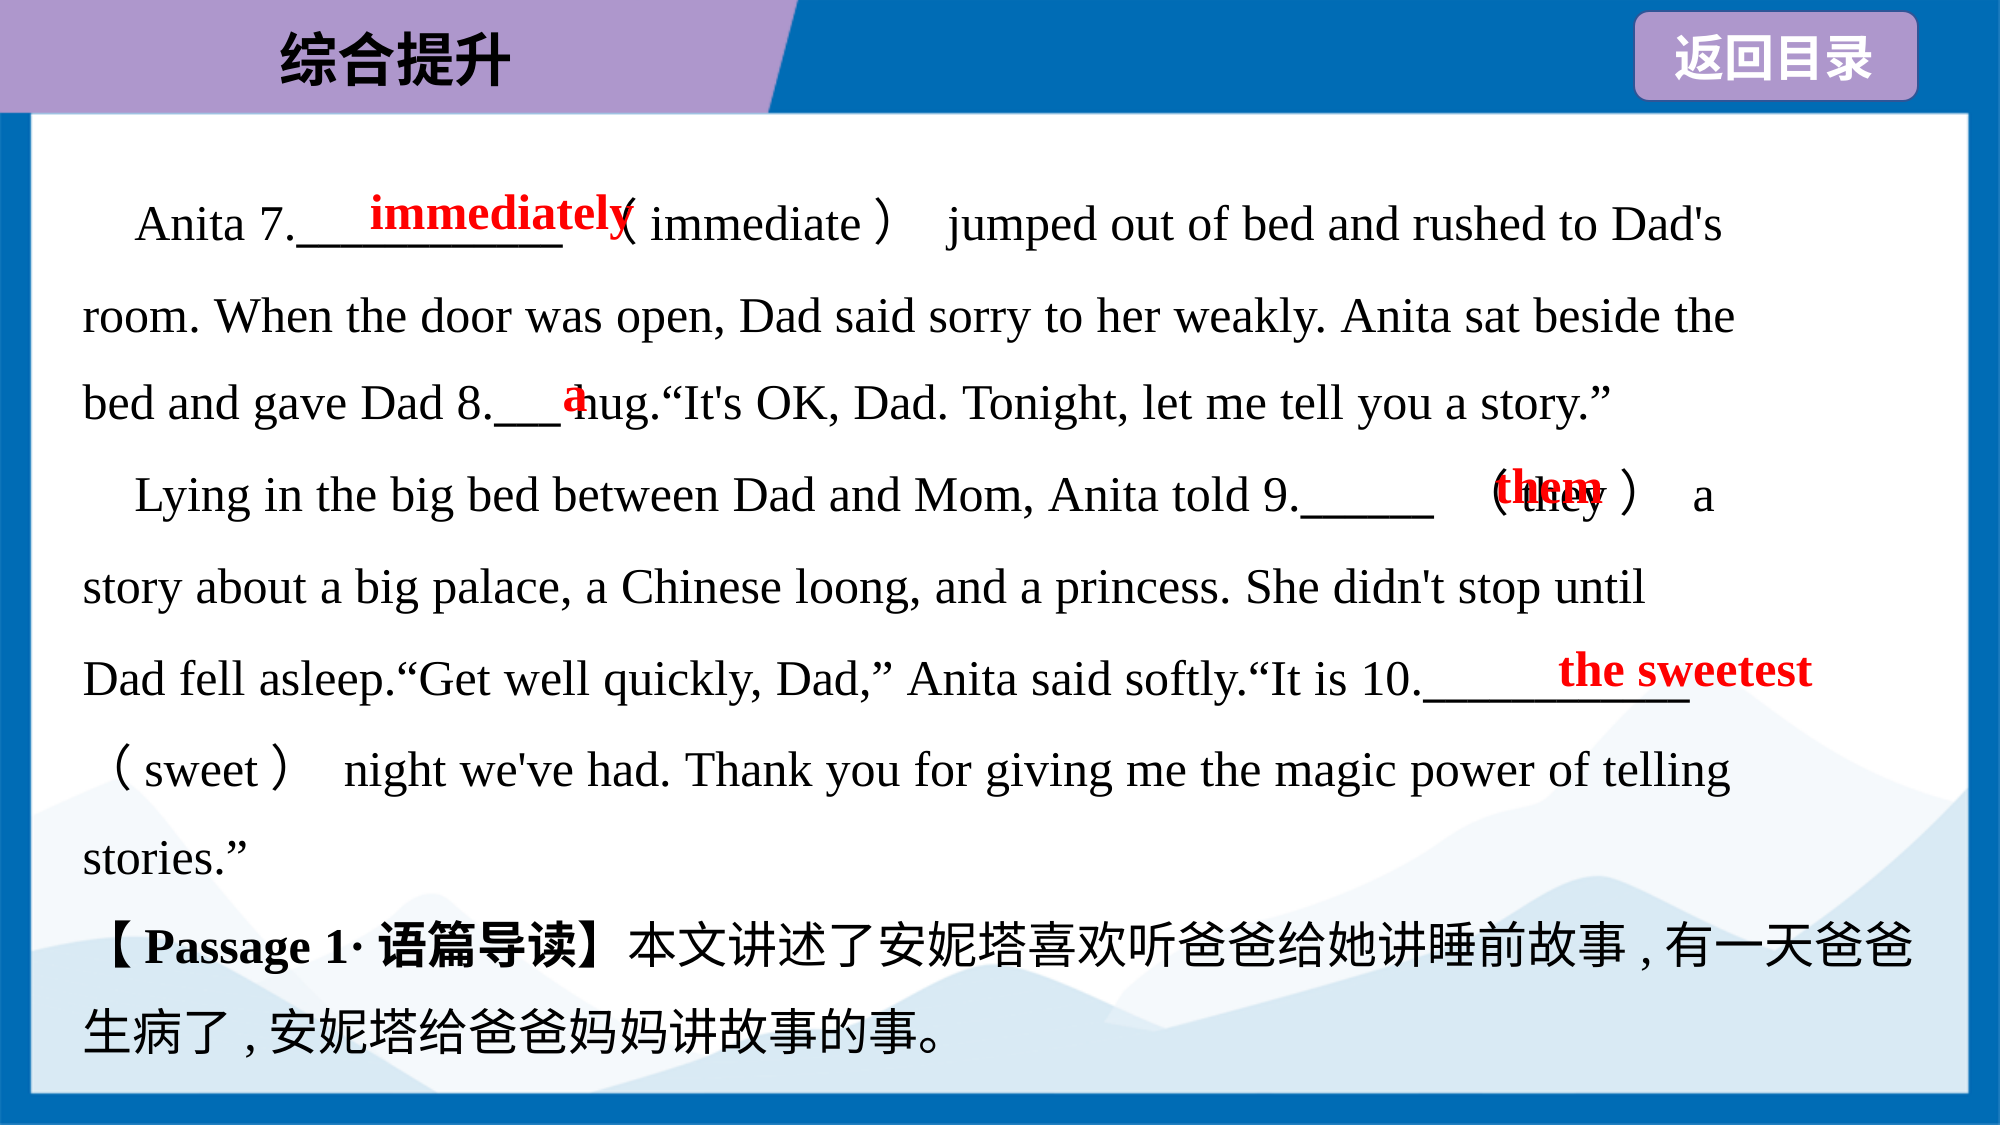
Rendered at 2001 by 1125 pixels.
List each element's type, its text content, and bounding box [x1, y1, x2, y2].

text_box 【Passage 1·语篇导读】本文讲述了安妮塔喜欢听爸爸给她讲睡前故事,有一天爸爸 生病了,安妮塔给爸爸妈妈讲故事的事。 [82, 881, 1917, 1052]
text_box them [1477, 425, 1622, 505]
text_box the sweetest [1533, 608, 1838, 687]
picture [0, 0, 2000, 1125]
text_box immediately [352, 152, 653, 231]
text_box Lying in the big bed between Dad and Mom, Anita told 9.______ （they） a story about a big palace, a Chinese loong, and a princess. She didn't stop until Dad fell asleep.“Get well quickly, Dad,” Anita said softly.“It is 10.____________ （sweet） night we've had. Thank you for giving me the magic power of telling stories.” [82, 430, 1917, 876]
text_box a [544, 333, 606, 413]
text_box Anita 7.____________ （immediate） jumped out of bed and rushed to Dad's room. When the door was open, Dad said sorry to her weakly. Anita sat beside the bed and gave Dad 8.___ hug.“It's OK, Dad. Tonight, let me tell you a story.” [82, 158, 1917, 420]
